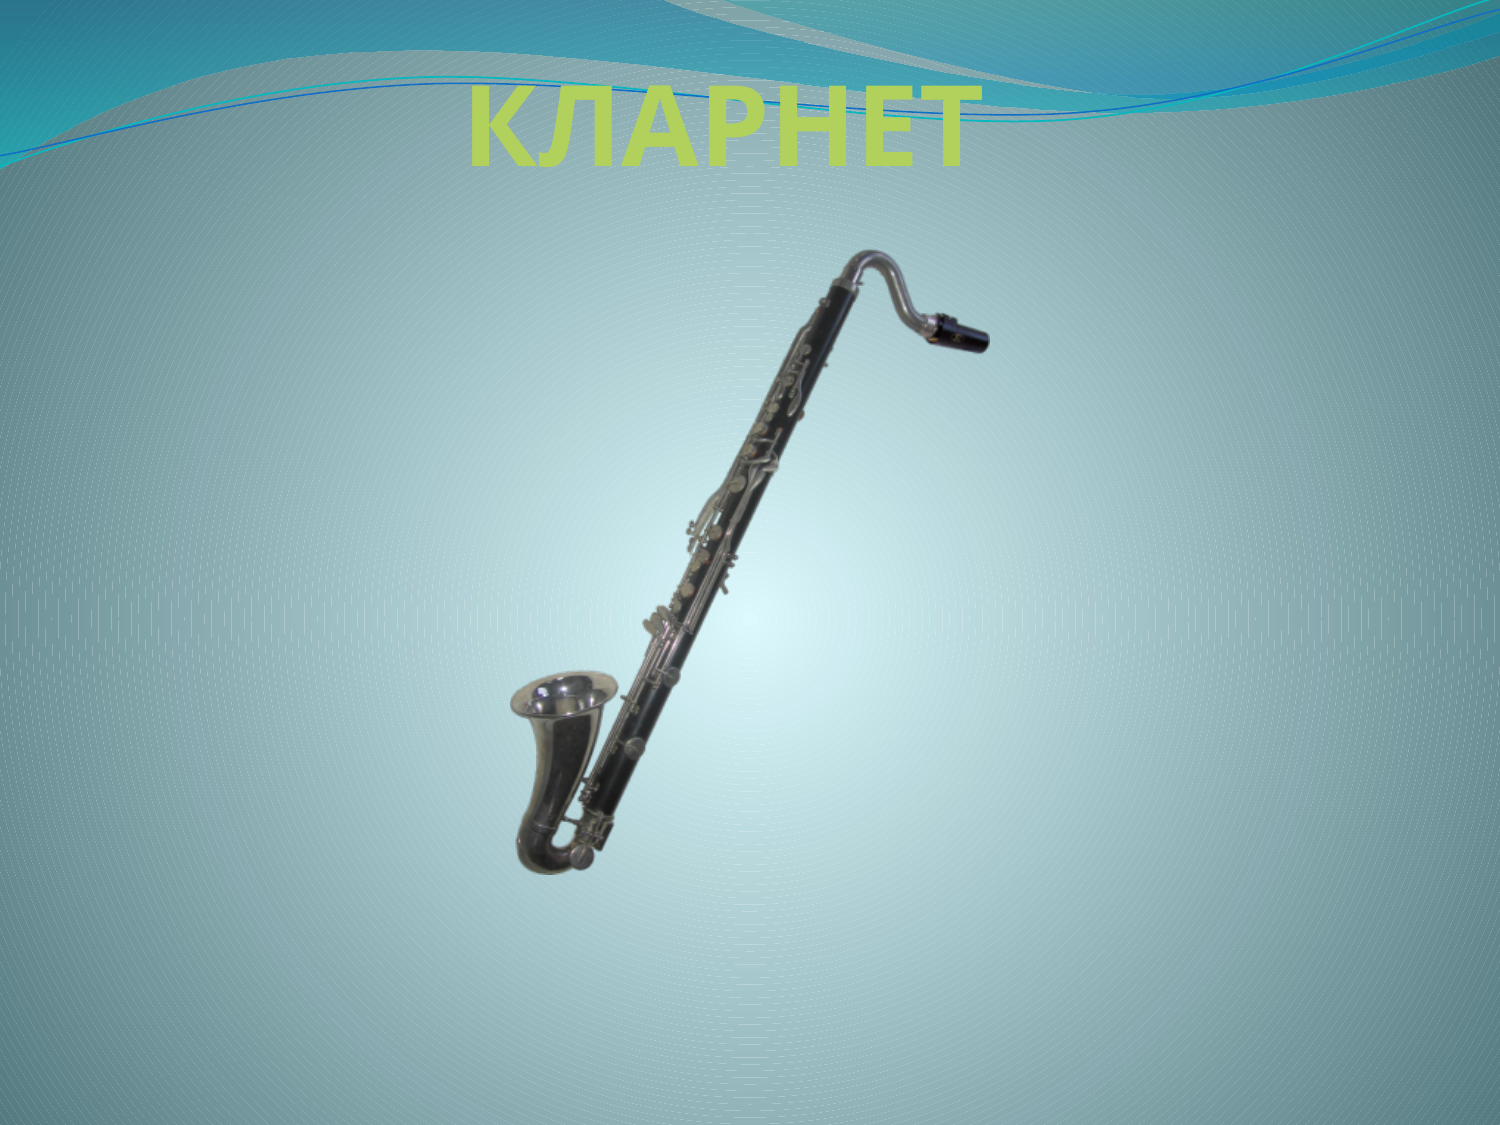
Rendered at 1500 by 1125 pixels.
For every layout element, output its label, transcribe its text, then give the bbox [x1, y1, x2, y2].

picture [509, 249, 991, 876]
text_box КЛАРНЕТ [210, 46, 1207, 197]
